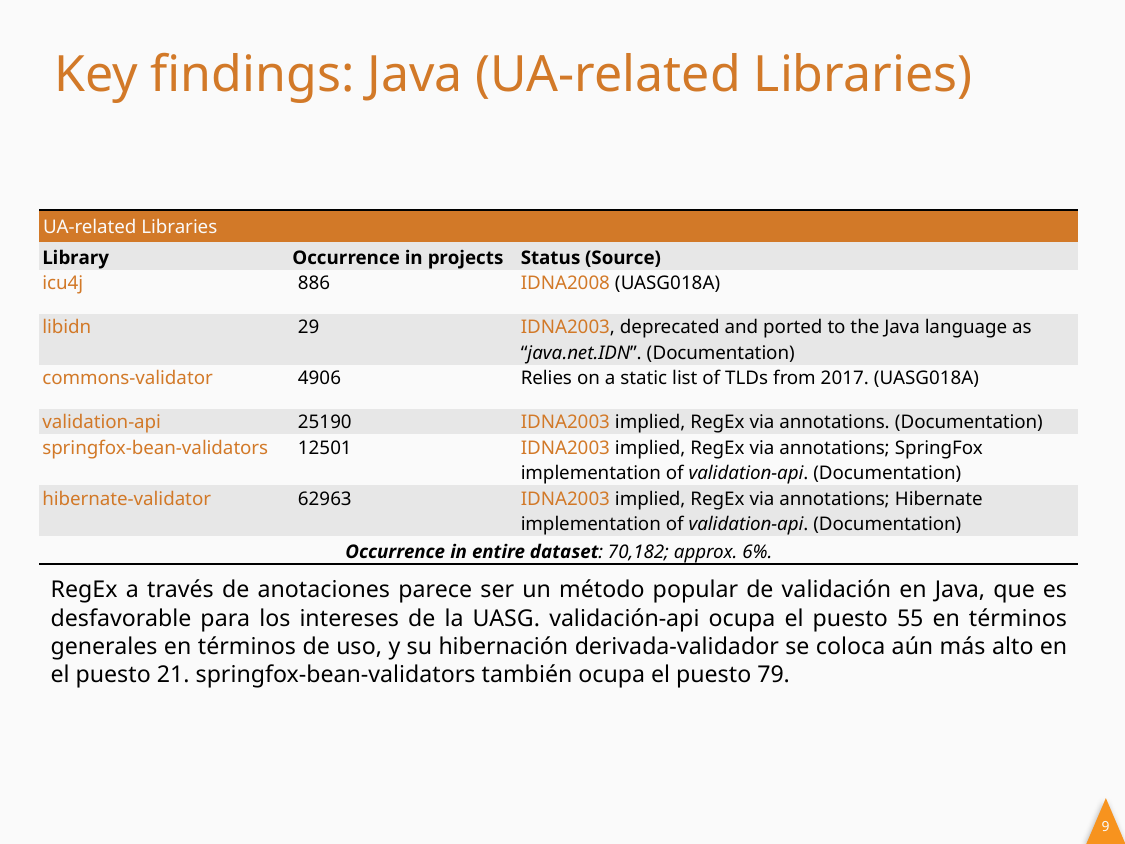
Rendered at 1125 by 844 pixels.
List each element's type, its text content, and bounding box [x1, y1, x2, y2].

table_cell IDNA2003 implied, RegEx via annotations. (Documentation) [518, 409, 1078, 434]
table_cell 886 [290, 270, 518, 314]
table_cell Occurrence in projects [290, 242, 518, 270]
table_cell Relies on a static list of TLDs from 2017. (UASG018A) [518, 365, 1078, 409]
table_cell libidn [39, 314, 290, 365]
table_cell 62963 [290, 485, 518, 536]
table_cell Library [39, 242, 290, 270]
table_cell 29 [290, 314, 518, 365]
table_cell 25190 [290, 409, 518, 434]
table_cell IDNA2003, deprecated and ported to the Java language as “java.net.IDN”. (Documentation) [518, 314, 1078, 365]
table_cell Occurrence in entire dataset: 70,182; approx. 6%. [39, 536, 1078, 563]
table_cell 12501 [290, 434, 518, 485]
table_cell IDNA2008 (UASG018A) [518, 270, 1078, 314]
table_cell icu4j [39, 270, 290, 314]
table_cell IDNA2003 implied, RegEx via annotations; Hibernate implementation of validation-api. (Documentation) [518, 485, 1078, 536]
table_header [518, 211, 1078, 242]
table_cell Status (Source) [518, 242, 1078, 270]
table_cell validation-api [39, 409, 290, 434]
table_cell IDNA2003 implied, RegEx via annotations; SpringFox implementation of validation-api. (Documentation) [518, 434, 1078, 485]
title Key findings: Java (UA-related Libraries) [39, 33, 1079, 175]
table_cell 4906 [290, 365, 518, 409]
table_header UA-related Libraries [39, 211, 518, 242]
text_box RegEx a través de anotaciones parece ser un método popular de validación en Java, que es desfavorable para los intereses de la UASG. validación-api ocupa el puesto 55 en términos generales en términos de uso, y su hibernación derivada-validador se coloca aún más alto en el puesto 21. springfox-bean-validators también ocupa el puesto 79. [39, 569, 1079, 715]
table_cell hibernate-validator [39, 485, 290, 536]
table_cell springfox-bean-validators [39, 434, 290, 485]
table_cell commons-validator [39, 365, 290, 409]
